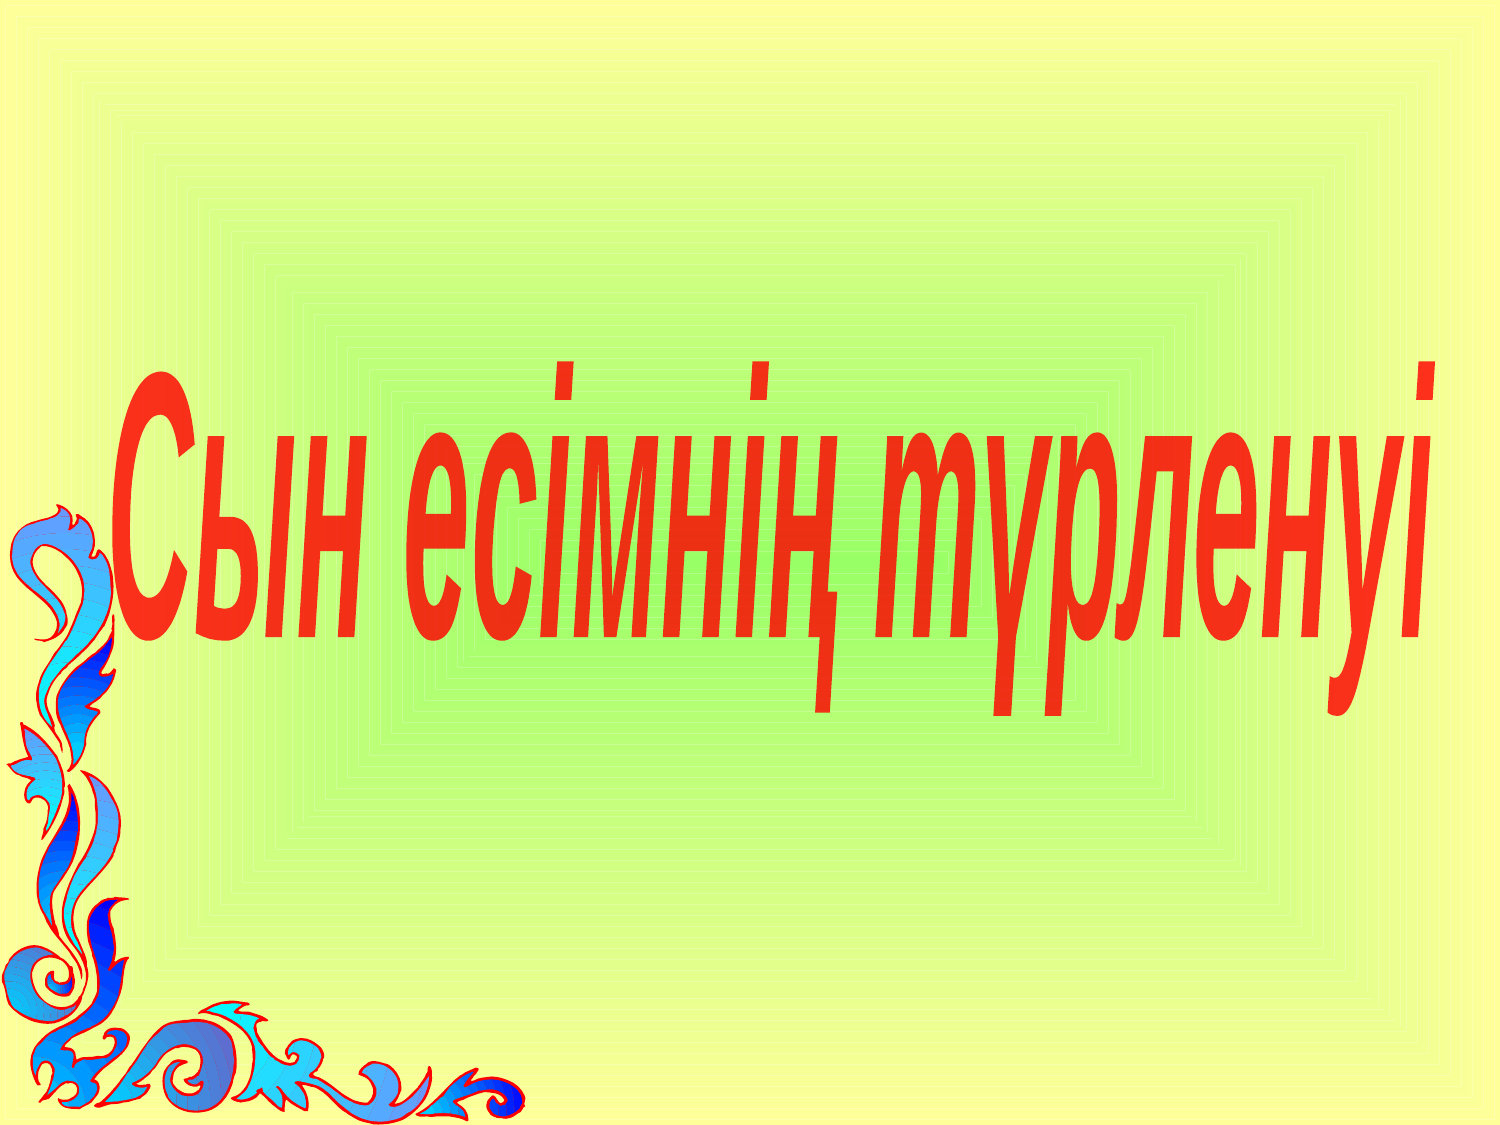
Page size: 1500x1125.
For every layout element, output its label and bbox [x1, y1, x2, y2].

picture [0, 503, 526, 1125]
